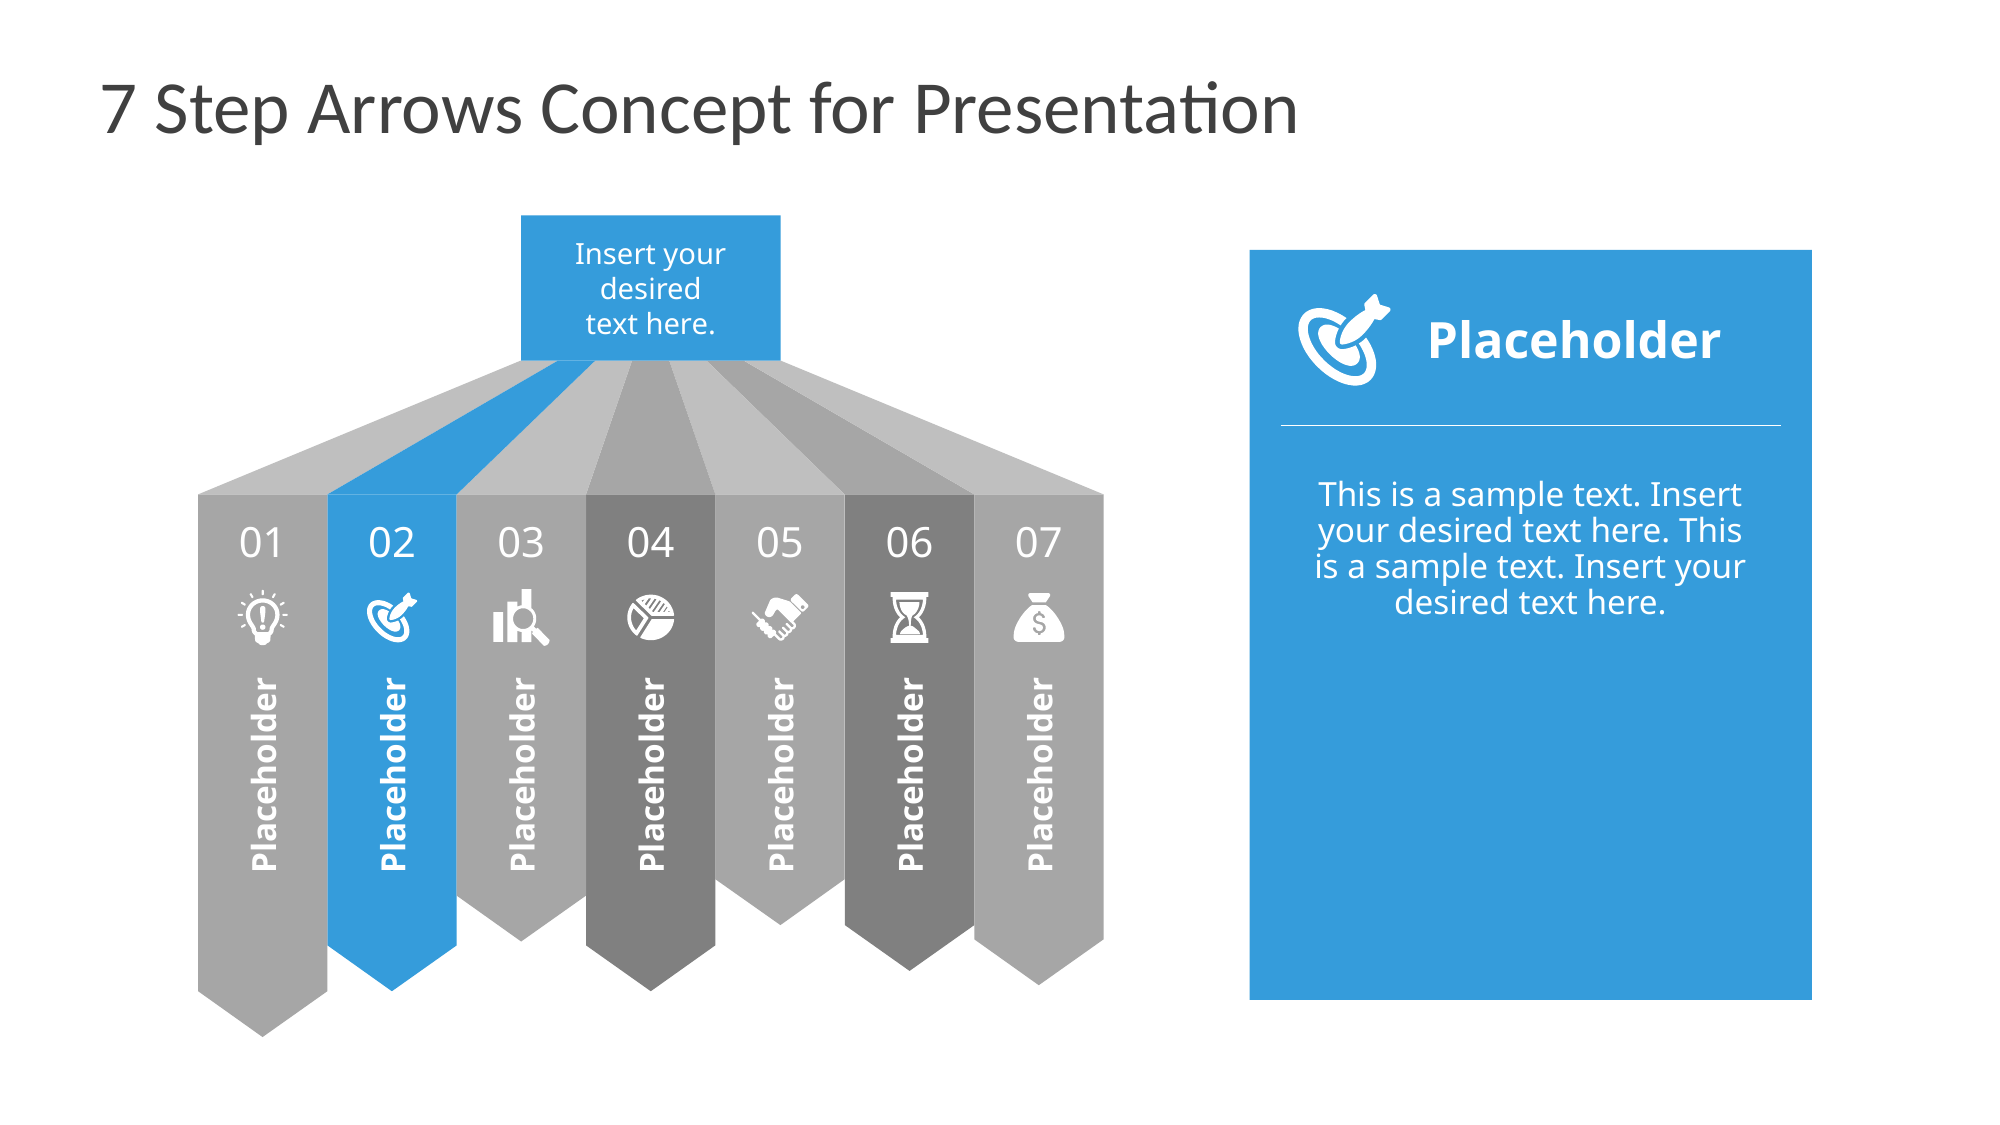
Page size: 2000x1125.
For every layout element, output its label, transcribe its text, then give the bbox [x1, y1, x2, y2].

title 7 Step Arrows Concept for Presentation [99, 45, 1900, 162]
text_box This is a sample text. Insert your desired text here. This is a sample text. Insert your desired text here. [1288, 470, 1773, 629]
text_box Placeholder [1426, 308, 1776, 369]
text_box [197, 360, 1104, 1038]
text_box [1249, 249, 1812, 1000]
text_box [1298, 293, 1391, 386]
text_box [521, 215, 781, 358]
text_box Insert your desired text here. [538, 235, 763, 341]
